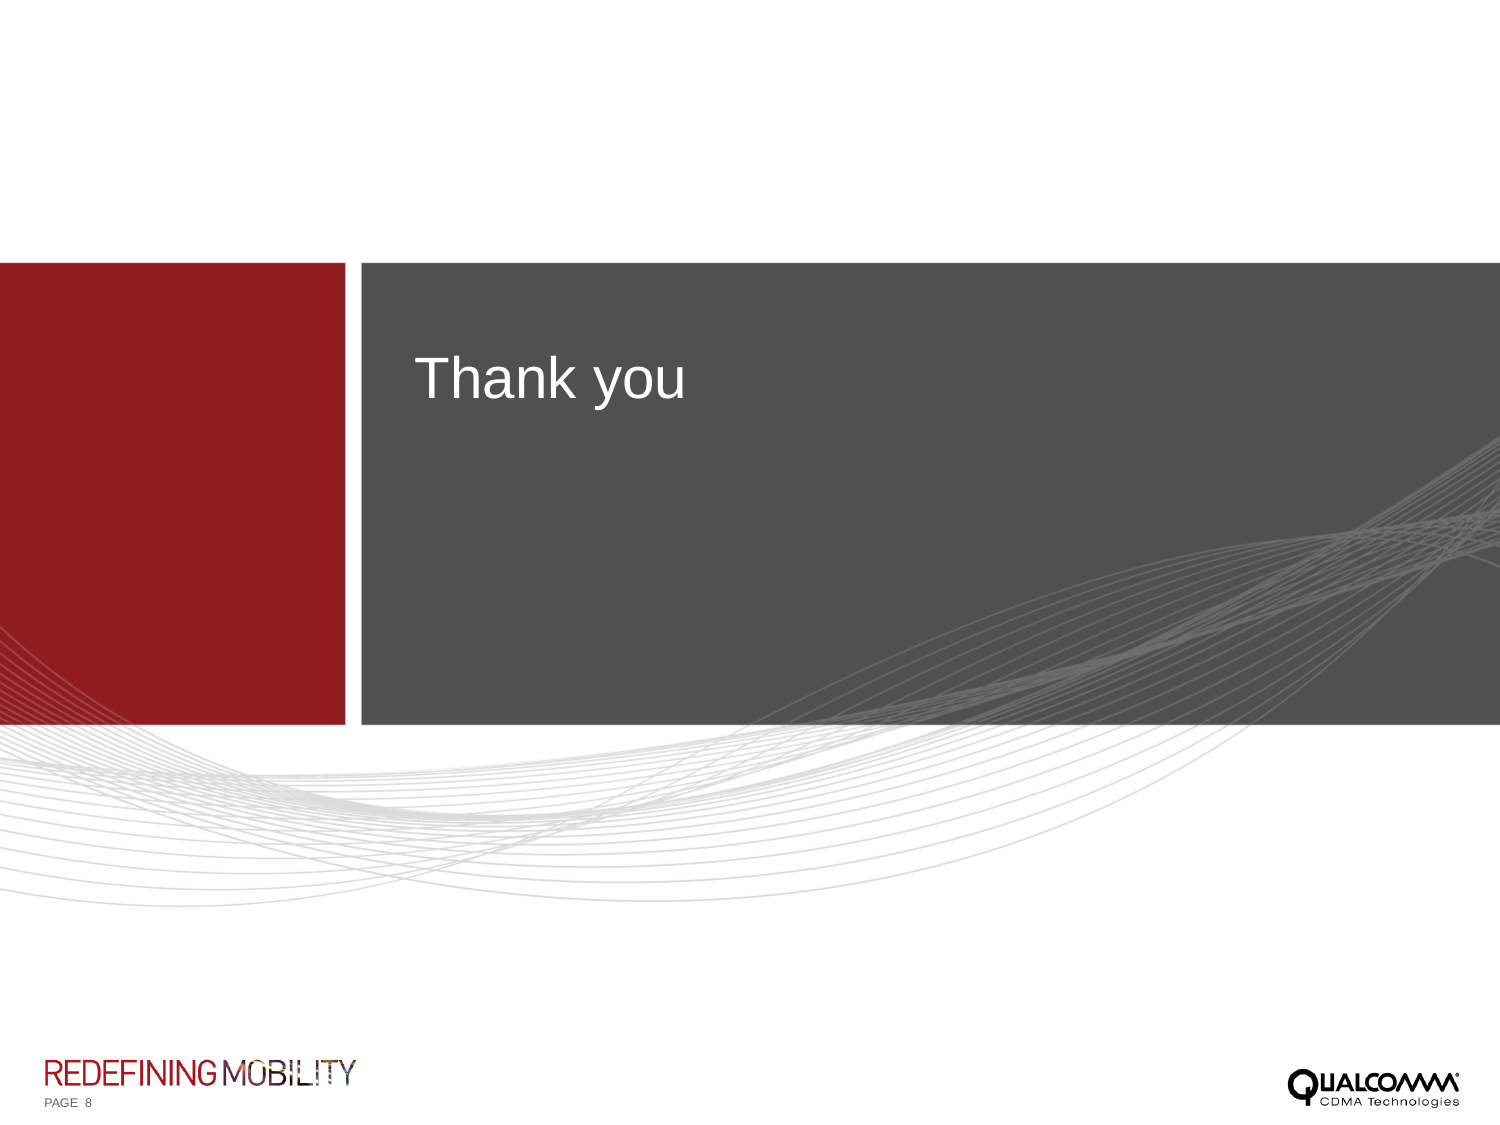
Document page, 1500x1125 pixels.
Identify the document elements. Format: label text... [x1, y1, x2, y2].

picture [0, 187, 1500, 938]
list Thank you [399, 337, 1188, 538]
picture [30, 1048, 366, 1098]
